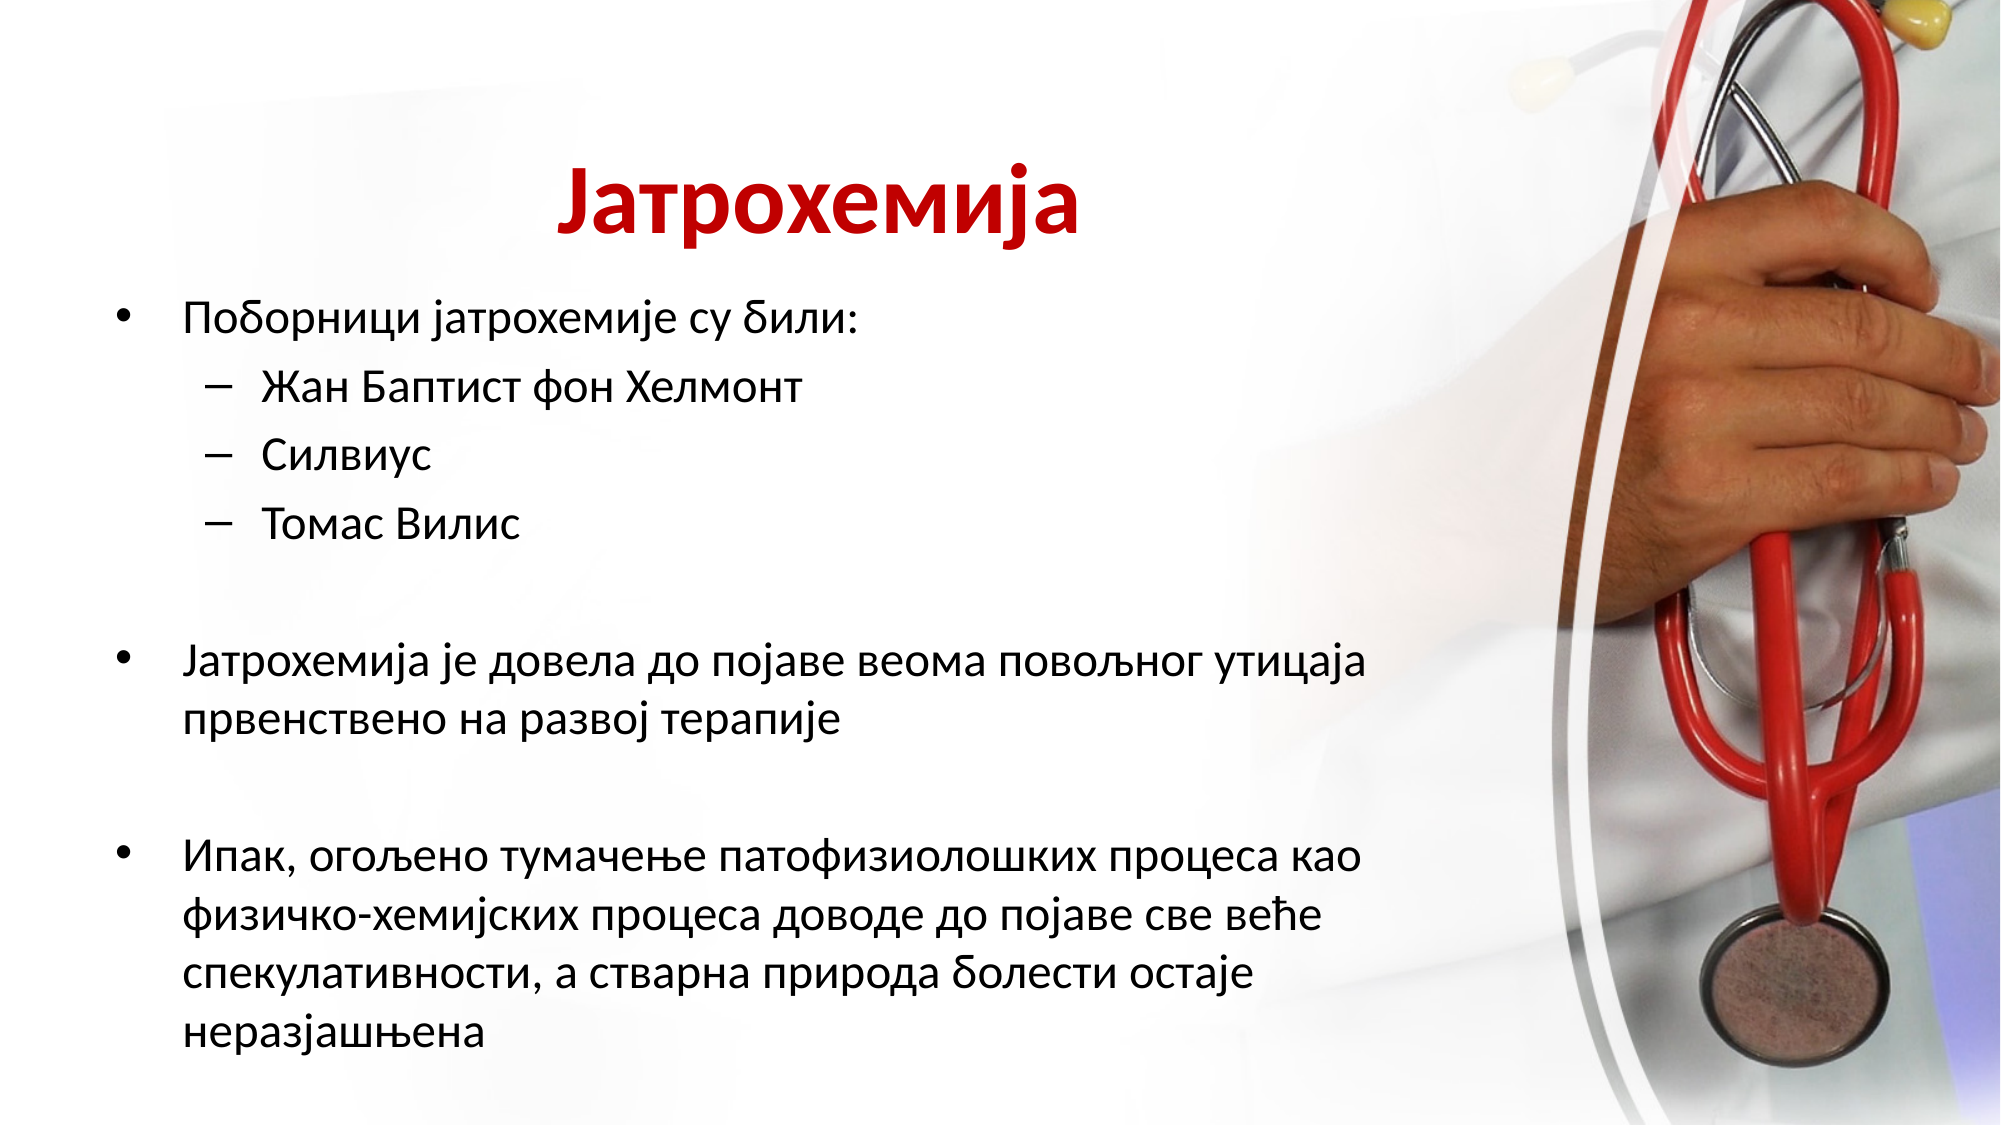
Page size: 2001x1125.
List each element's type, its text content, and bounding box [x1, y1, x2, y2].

list Поборници јатрохемије су били: Жан Баптист фон Хелмонт Силвиус Томас Вилис Јатрохемија је довела до појаве веома повољног утицаја првенствено на развој терапије Ипак, огољено тумачење патофизиолошких процеса као физичко-хемијских процеса доводе до појаве све веће спекулативности, а стварна природа болести остаје неразјашњена [100, 277, 1537, 1068]
picture [0, 0, 2001, 1125]
title Јатрохемија [99, 110, 1540, 278]
